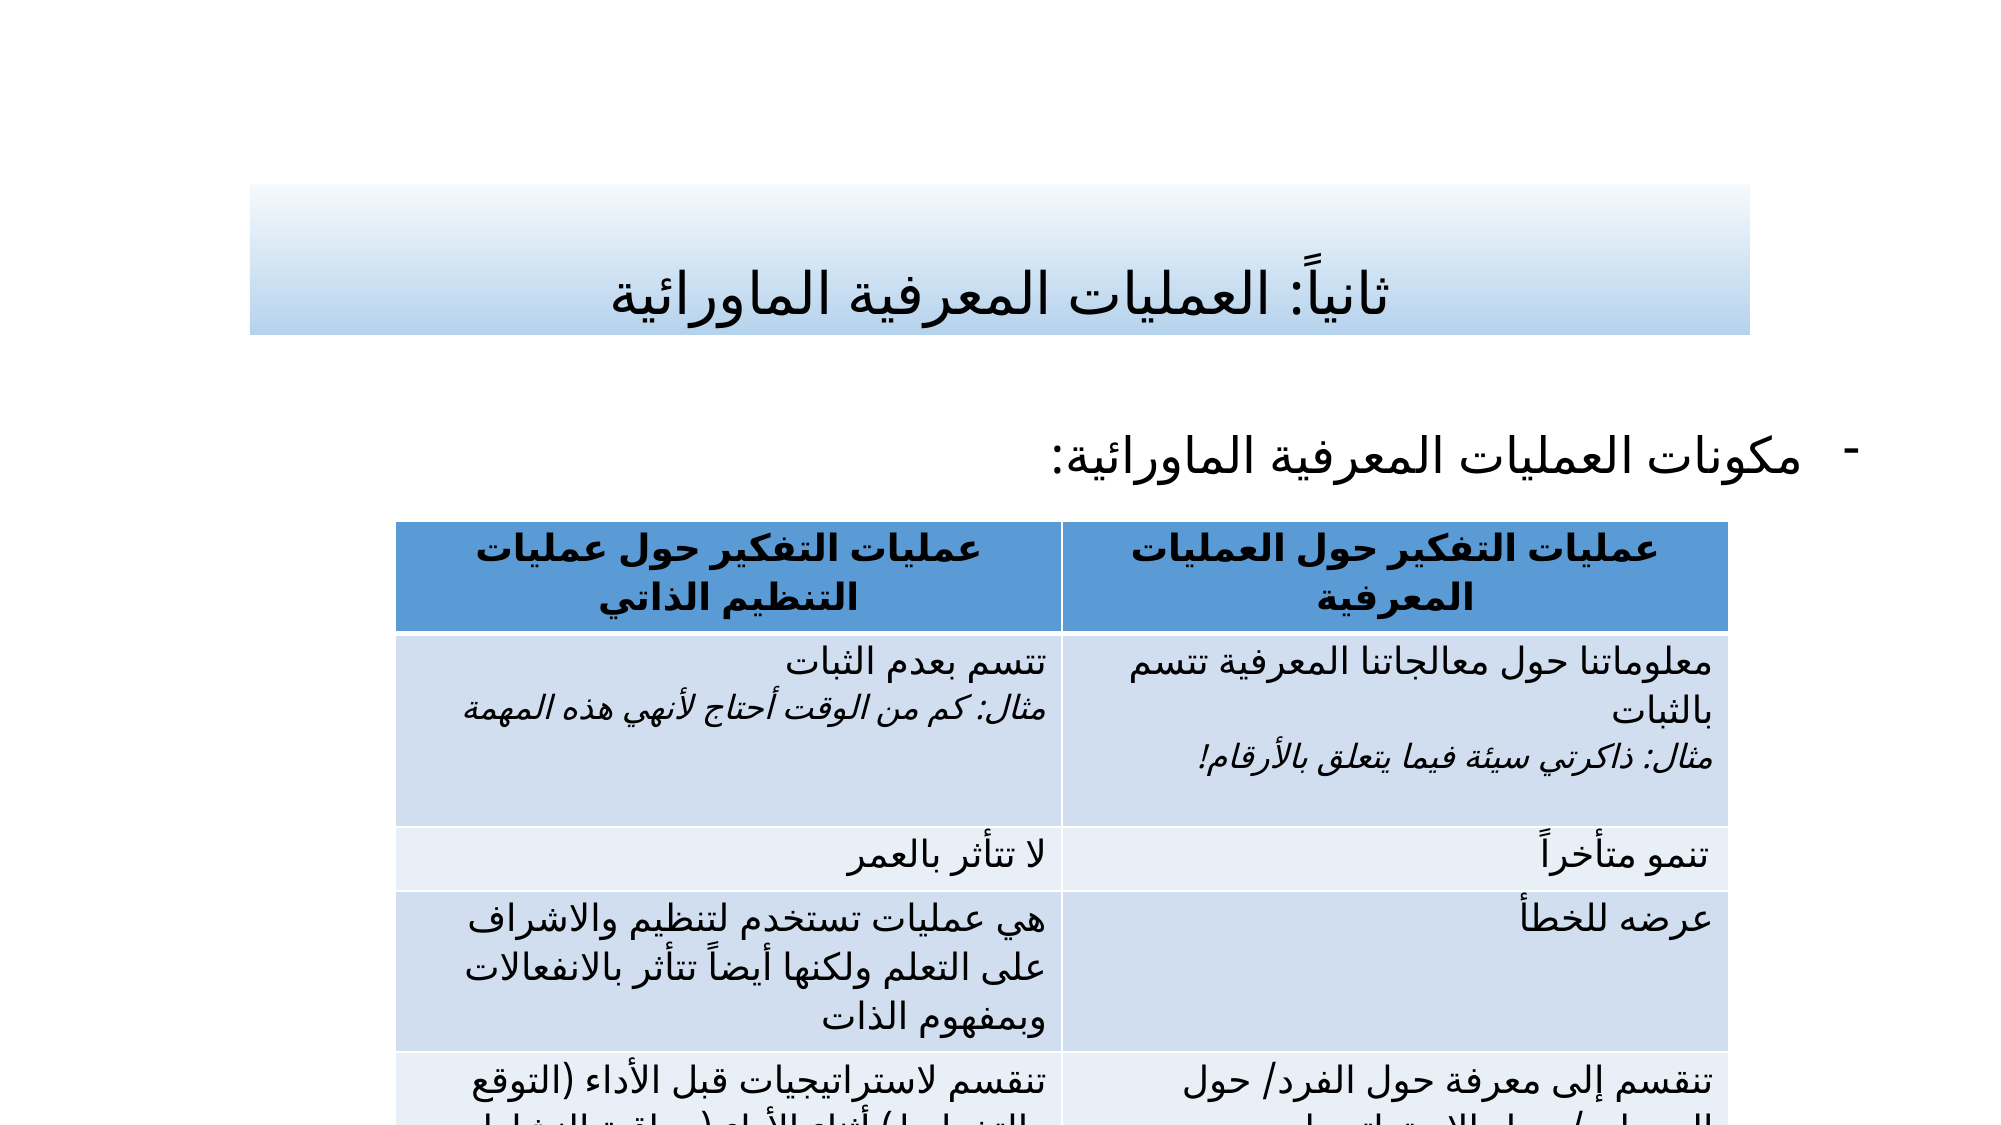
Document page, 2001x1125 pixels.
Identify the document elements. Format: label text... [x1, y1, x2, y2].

table_cell هي عمليات تستخدم لتنظيم والاشراف على التعلم ولكنها أيضاً تتأثر بالانفعالات وبمفهوم الذات [396, 892, 1061, 1051]
table_cell تتسم بعدم الثبات مثال: كم من الوقت أحتاج لأنهي هذه المهمة [396, 636, 1061, 826]
table_cell تنمو متأخراً [1063, 828, 1728, 890]
table_cell تنقسم إلى معرفة حول الفرد/ حول المهمات/ حول الاستراتيجيات [1063, 1053, 1728, 1125]
subtitle مكونات العمليات المعرفية الماورائية: [117, 422, 1875, 1076]
table_cell تنقسم لاستراتيجيات قبل الأداء (التوقع والتخطيط) أثناء الأداء (مراقبة النشاط ومراجعته) وبعده (تقييمه ومقارنته بمعايير الفعالية) [396, 1053, 1061, 1125]
table_header عمليات التفكير حول عمليات التنظيم الذاتي [396, 522, 1061, 631]
table_cell عرضه للخطأ [1063, 892, 1728, 1051]
table_header عمليات التفكير حول العمليات المعرفية [1063, 522, 1728, 631]
table_cell لا تتأثر بالعمر [396, 828, 1061, 890]
table_cell معلوماتنا حول معالجاتنا المعرفية تتسم بالثبات مثال: ذاكرتي سيئة فيما يتعلق بالأرقام! [1063, 636, 1728, 826]
title ثانياً: العمليات المعرفية الماورائية [249, 184, 1750, 335]
